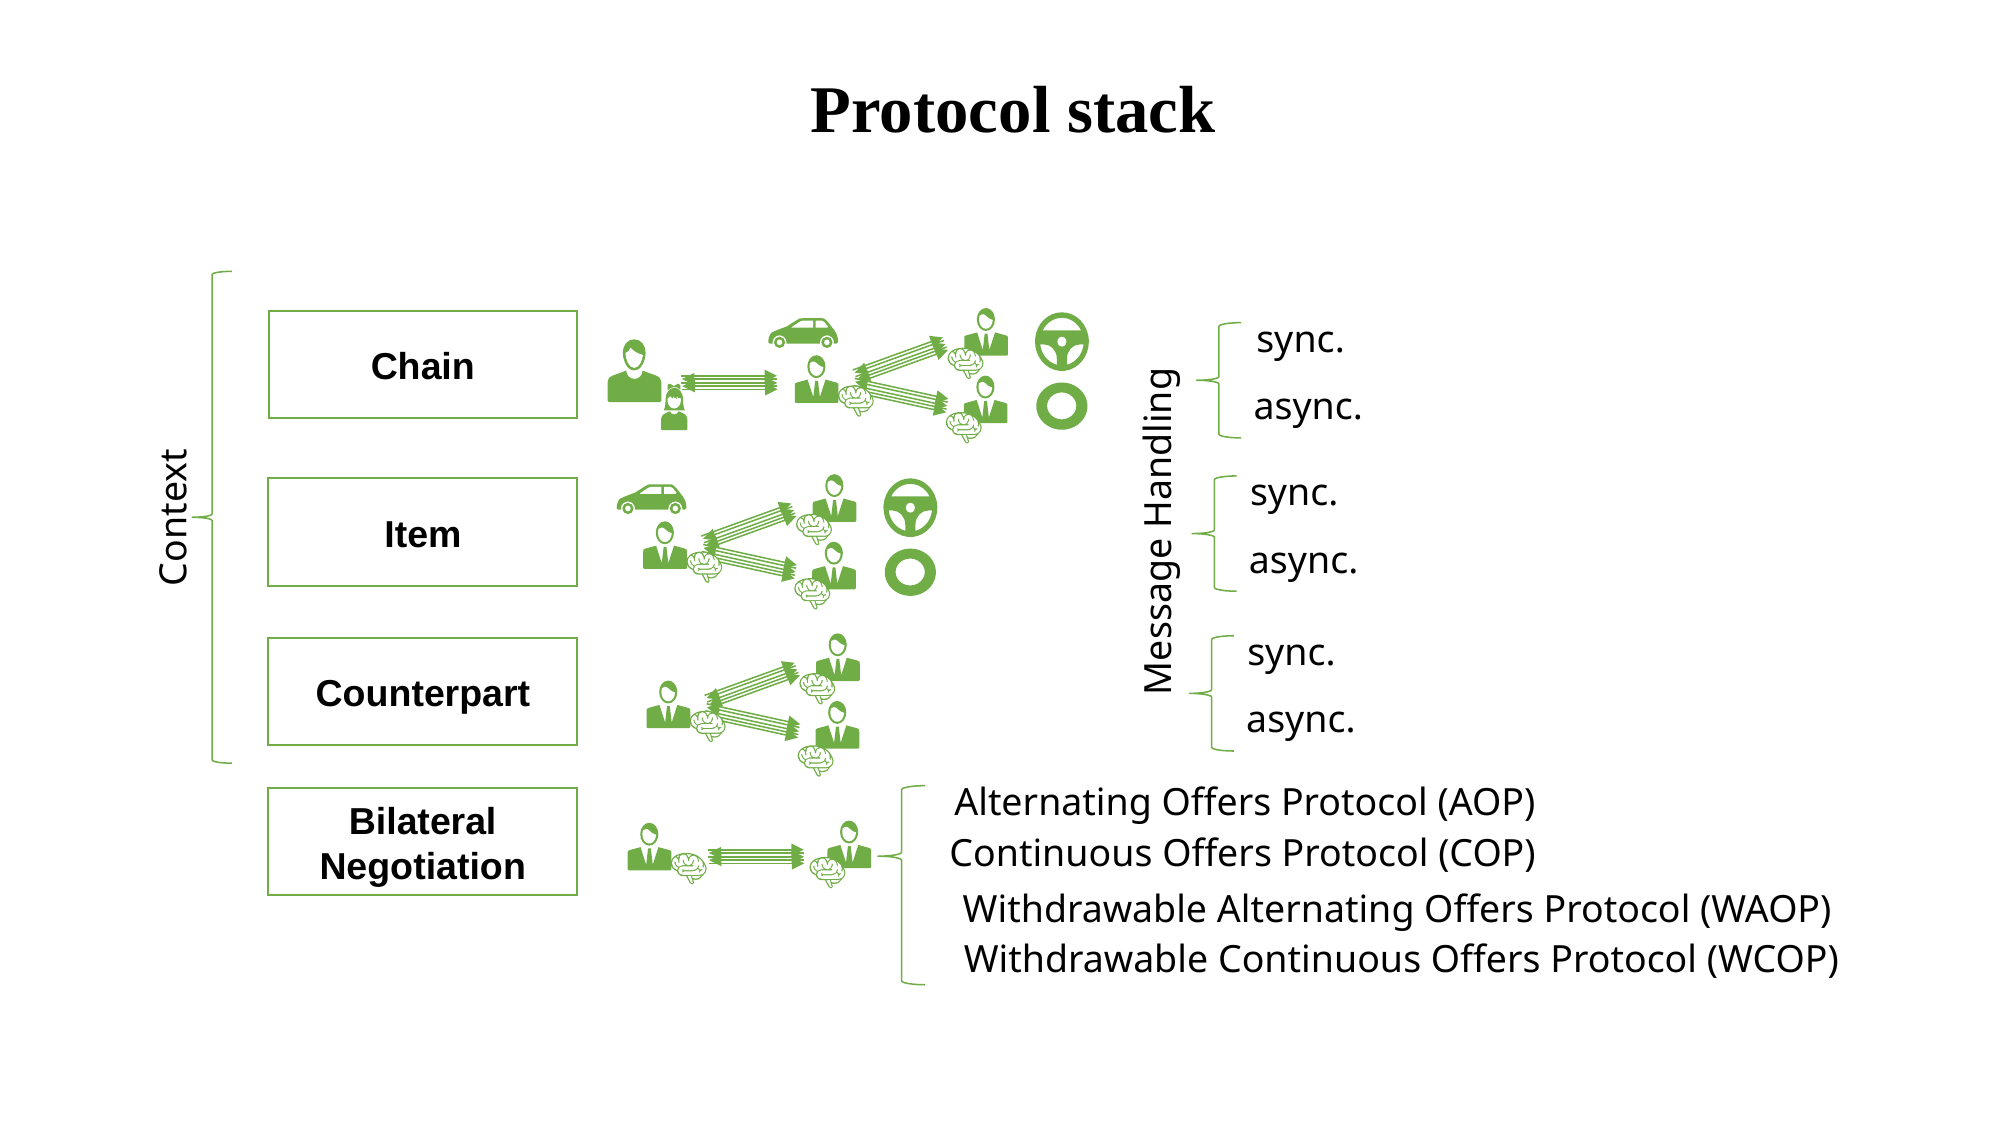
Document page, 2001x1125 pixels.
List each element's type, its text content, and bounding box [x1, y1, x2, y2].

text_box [1034, 312, 1089, 371]
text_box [768, 318, 838, 348]
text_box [883, 478, 938, 538]
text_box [703, 678, 799, 693]
text_box Context [141, 434, 202, 601]
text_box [646, 680, 691, 729]
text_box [700, 519, 796, 533]
text_box Alternating Offers Protocol (AOP) [939, 770, 1551, 821]
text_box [1036, 382, 1088, 430]
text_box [812, 541, 856, 590]
text_box [1196, 322, 1242, 438]
text_box Item [267, 477, 578, 587]
text_box [1189, 635, 1234, 752]
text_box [686, 551, 723, 583]
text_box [616, 484, 687, 515]
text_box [723, 554, 798, 569]
text_box Bilateral Negotiation [267, 787, 578, 896]
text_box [643, 521, 687, 569]
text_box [661, 383, 688, 431]
text_box Chain [268, 310, 578, 419]
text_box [794, 355, 839, 403]
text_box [681, 375, 778, 390]
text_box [812, 474, 857, 522]
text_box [607, 339, 662, 403]
text_box sync. [1235, 460, 1354, 521]
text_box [947, 347, 984, 379]
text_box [837, 385, 874, 417]
text_box Continuous Offers Protocol (COP) [934, 821, 1552, 881]
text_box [670, 852, 707, 885]
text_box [796, 513, 832, 546]
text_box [707, 849, 805, 864]
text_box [726, 713, 801, 728]
text_box Protocol stack [433, 58, 1594, 153]
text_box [794, 578, 831, 610]
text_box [627, 822, 672, 871]
text_box Message Handling [1126, 352, 1187, 710]
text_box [689, 710, 726, 742]
text_box sync. [1232, 620, 1351, 681]
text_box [963, 375, 1008, 424]
text_box sync. [1241, 307, 1370, 368]
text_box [945, 411, 982, 444]
text_box Withdrawable Alternating Offers Protocol (WAOP) [947, 877, 1848, 937]
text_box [884, 548, 936, 596]
text_box Withdrawable Continuous Offers Protocol (WCOP) [948, 927, 1855, 987]
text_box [815, 700, 860, 749]
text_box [852, 353, 947, 367]
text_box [874, 388, 949, 403]
text_box [877, 785, 926, 985]
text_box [816, 633, 860, 681]
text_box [809, 856, 846, 889]
text_box [202, 271, 232, 764]
text_box async. [1238, 374, 1378, 435]
text_box async. [1231, 688, 1371, 748]
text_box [827, 820, 872, 869]
text_box [1192, 475, 1237, 592]
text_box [964, 307, 1008, 356]
text_box Counterpart [267, 637, 578, 746]
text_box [799, 673, 836, 705]
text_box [797, 745, 834, 777]
text_box async. [1234, 528, 1374, 589]
